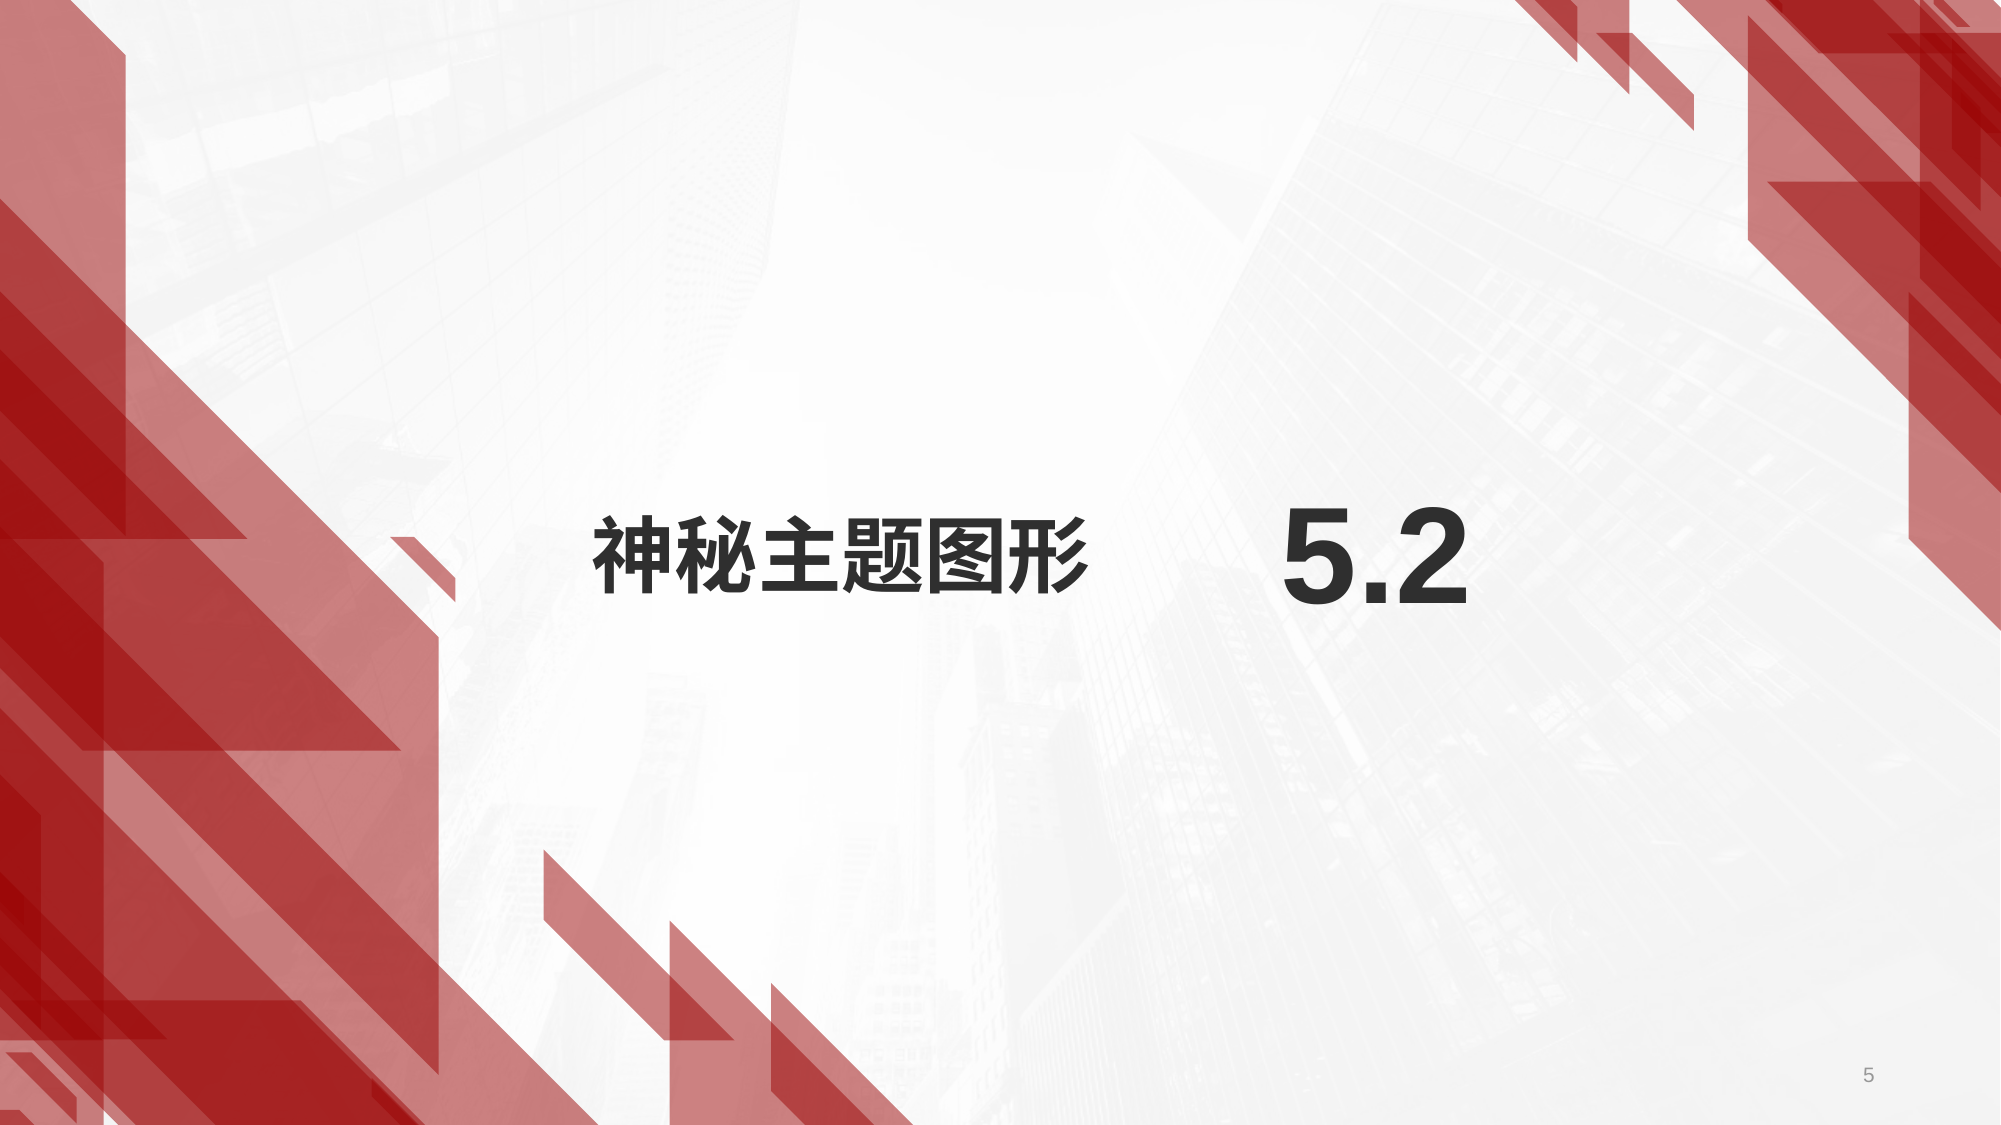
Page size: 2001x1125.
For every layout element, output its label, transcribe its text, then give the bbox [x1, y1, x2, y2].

list 5.2 [1265, 457, 1490, 639]
title 神秘主题图形 [576, 485, 1110, 611]
slide_number 5 [1452, 1056, 1890, 1092]
